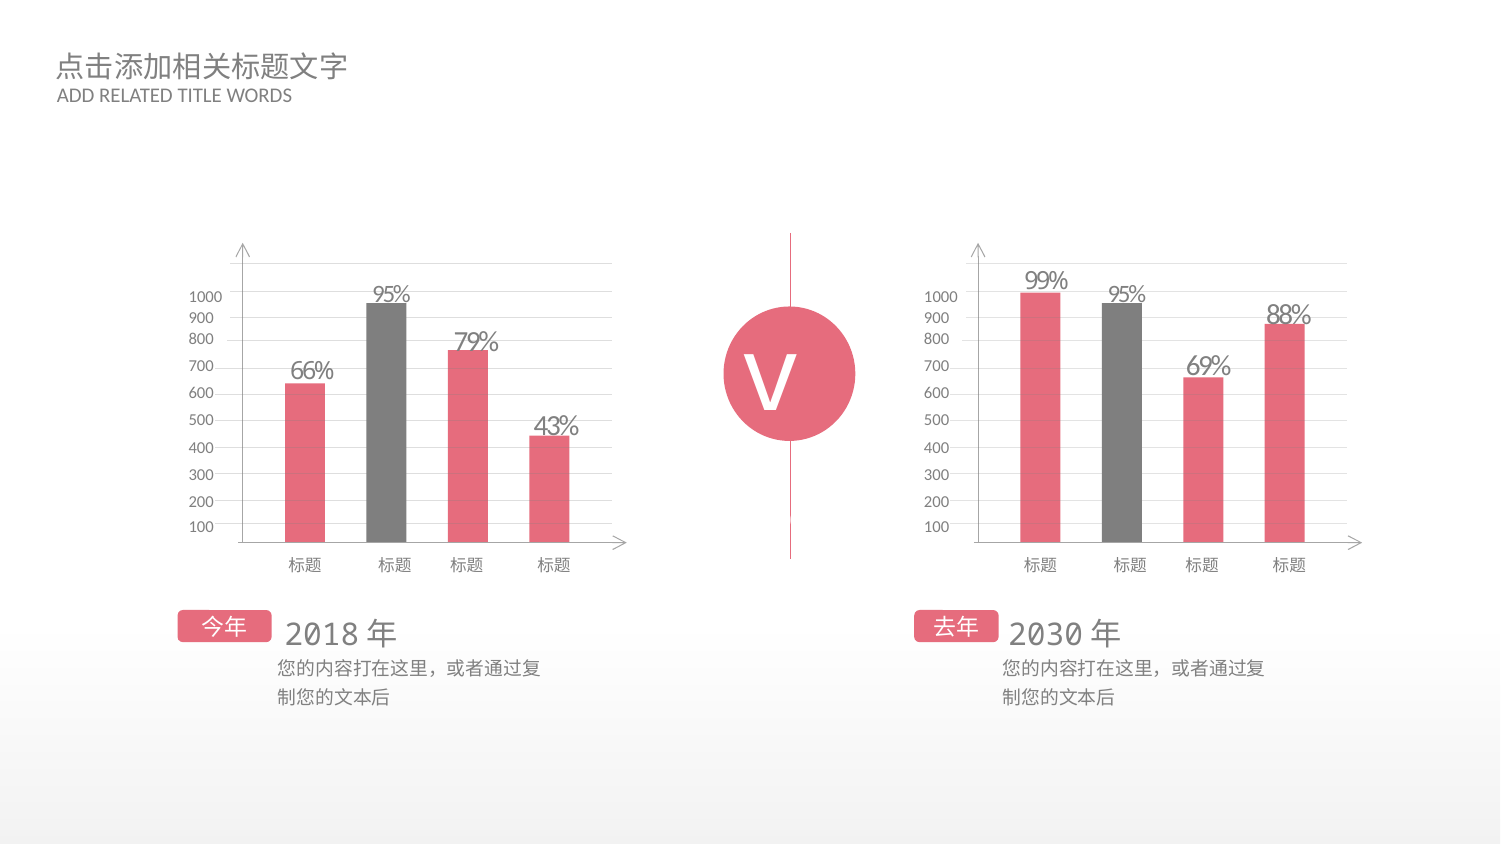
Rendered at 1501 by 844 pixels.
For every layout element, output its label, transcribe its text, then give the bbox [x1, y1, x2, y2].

text_box 今年 [176, 608, 273, 644]
text_box 2018年 [273, 595, 422, 652]
text_box 您的内容打在这里，或者通过复制您的文本后 [991, 644, 1280, 714]
text_box 去年 [913, 608, 1000, 644]
text_box 2030年 [996, 595, 1145, 652]
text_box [915, 242, 1363, 581]
text_box vs [724, 299, 872, 564]
text_box 您的内容打在这里，或者通过复制您的文本后 [266, 644, 555, 714]
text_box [179, 242, 627, 581]
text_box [724, 232, 855, 560]
